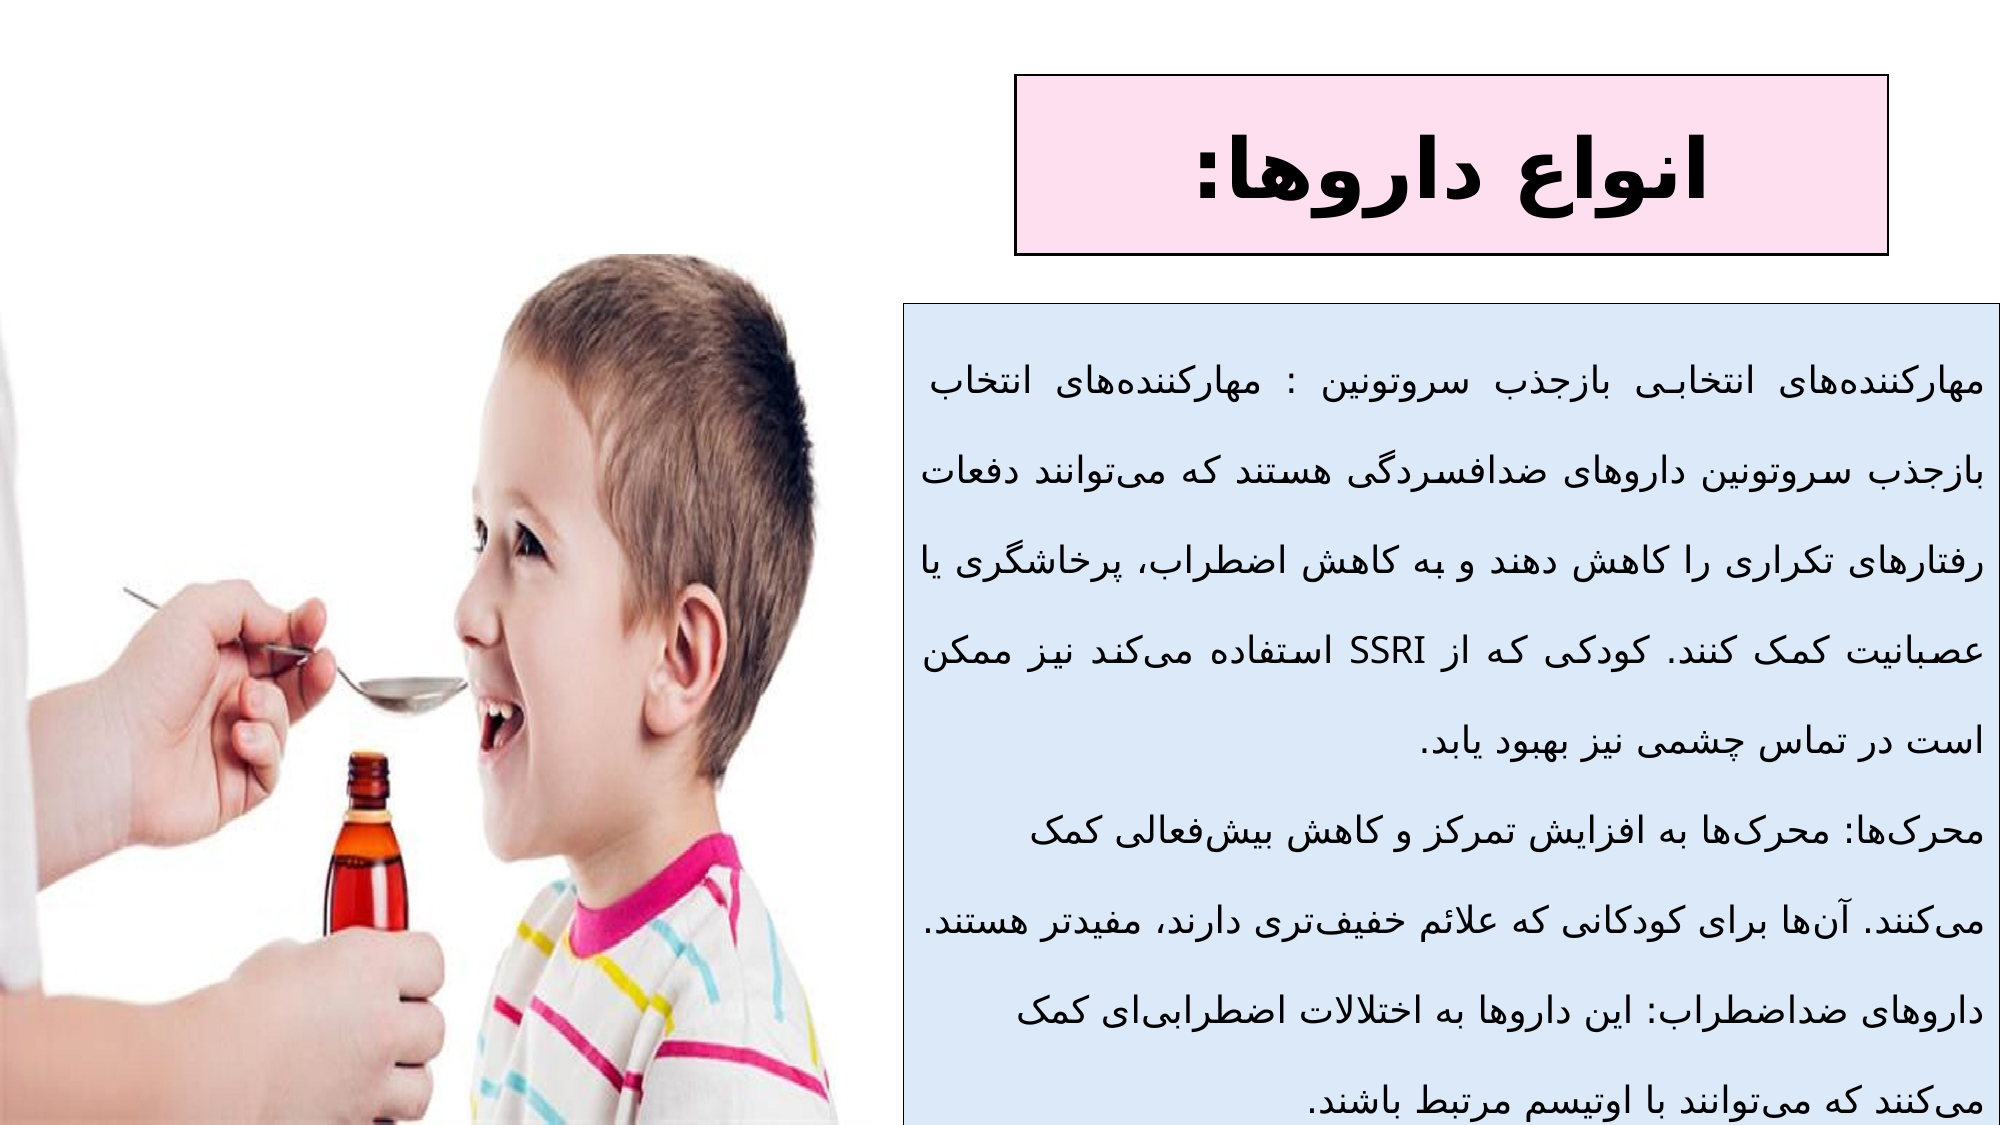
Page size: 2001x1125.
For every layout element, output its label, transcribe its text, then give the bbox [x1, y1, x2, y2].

picture [0, 254, 872, 1125]
text_box مهارکننده‌های انتخابی بازجذب سروتونین : مهارکننده‌های انتخاب بازجذب سروتونین داروهای ضدافسردگی هستند که می‌توانند دفعات رفتارهای تکراری را کاهش دهند و به کاهش اضطراب، پرخاشگری یا عصبانیت کمک کنند. کودکی که از SSRI استفاده می‌کند نیز ممکن است در تماس چشمی نیز بهبود یابد. محرک‌ها: محرک‌ها به افزایش تمرکز و کاهش بیش‌فعالی کمک می‌کنند. آن‌ها برای کودکانی که علائم خفیف‌تری دارند، مفیدتر هستند. داروهای ضداضطراب: این داروها به اختلالات اضطرابی‌ای کمک می‌کنند که می‌توانند با اوتیسم مرتبط باشند. [903, 303, 2000, 1125]
text_box انواع داروها: [1014, 74, 1889, 256]
